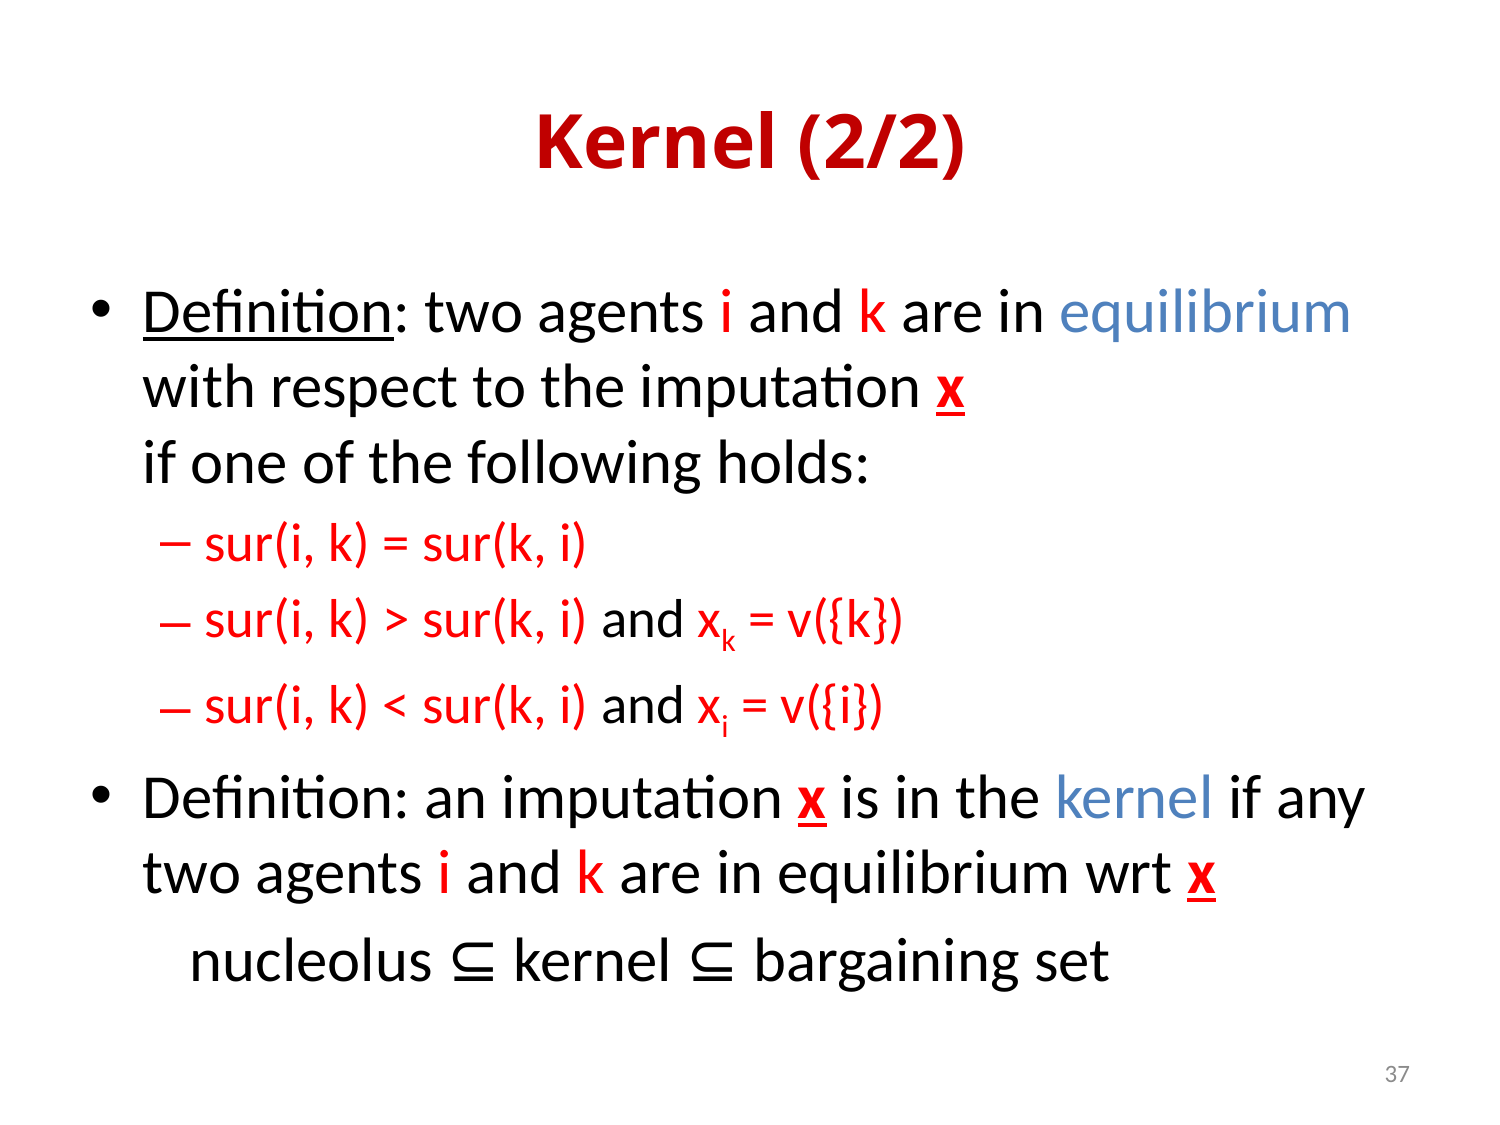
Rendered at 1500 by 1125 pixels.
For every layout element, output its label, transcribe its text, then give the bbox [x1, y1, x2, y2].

list Definition: two agents i and k are in equilibrium with respect to the imputation x if one of the following holds: sur(i, k) = sur(k, i) sur(i, k) > sur(k, i) and xk = v({k}) sur(i, k) < sur(k, i) and xi = v({i}) Definition: an imputation x is in the kernel if any two agents i and k are in equilibrium wrt x nucleolus ⊆ kernel ⊆ bargaining set [75, 262, 1425, 1005]
slide_number 37 [1074, 1042, 1425, 1103]
title Kernel (2/2) [75, 45, 1425, 233]
